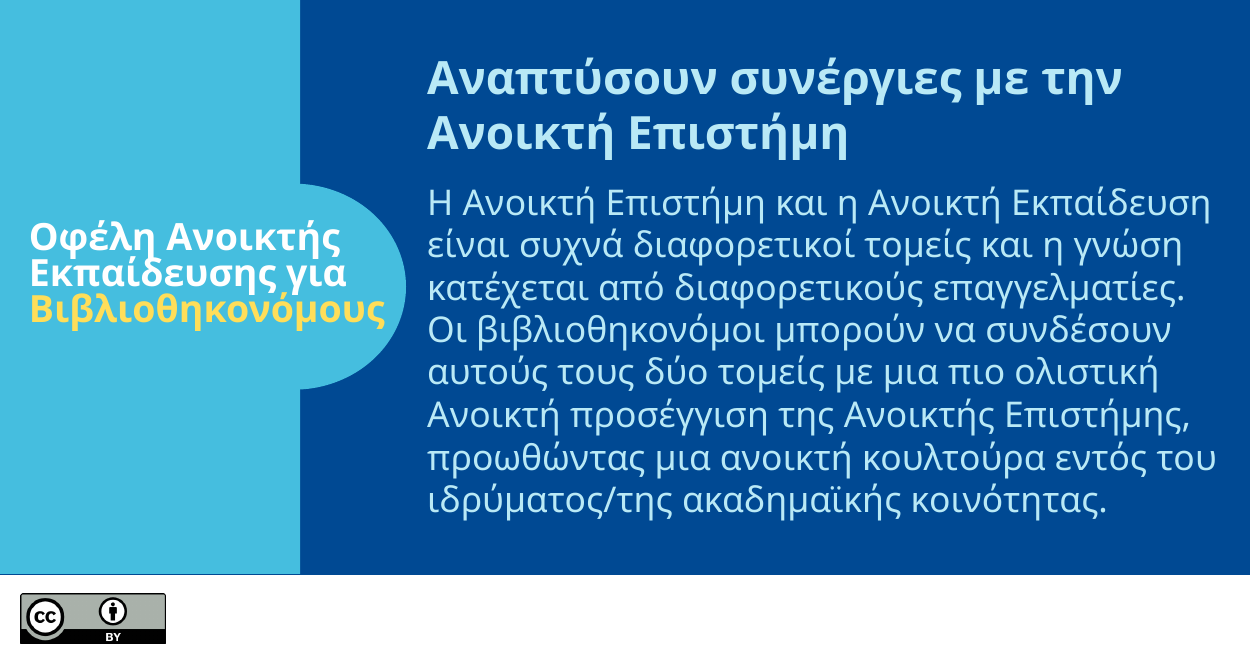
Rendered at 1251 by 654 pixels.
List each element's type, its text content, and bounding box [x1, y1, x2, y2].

picture [20, 592, 166, 645]
text_box [201, 345, 387, 390]
text_box [0, 582, 1250, 654]
text_box [224, 183, 364, 206]
text_box Αναπτύσουν συνέργιες με την Ανοικτή Επιστήμη Η Ανοικτή Επιστήμη και η Ανοικτή Εκπαίδευση είναι συχνά διαφορετικοί τομείς και η γνώση κατέχεται από διαφορετικούς επαγγελματίες. Οι βιβλιοθηκονόμοι μπορούν να συνδέσουν αυτούς τους δύο τομείς με μια πιο ολιστική Ανοικτή προσέγγιση της Ανοικτής Επιστήμης, προωθώντας μια ανοικτή κουλτούρα εντός του ιδρύματος/της ακαδημαϊκής κοινότητας. [414, 36, 1241, 532]
text_box Οφέλη Ανοικτής Εκπαίδευσης για Βιβλιοθηκονόμους [13, 206, 421, 345]
text_box [0, 0, 301, 574]
